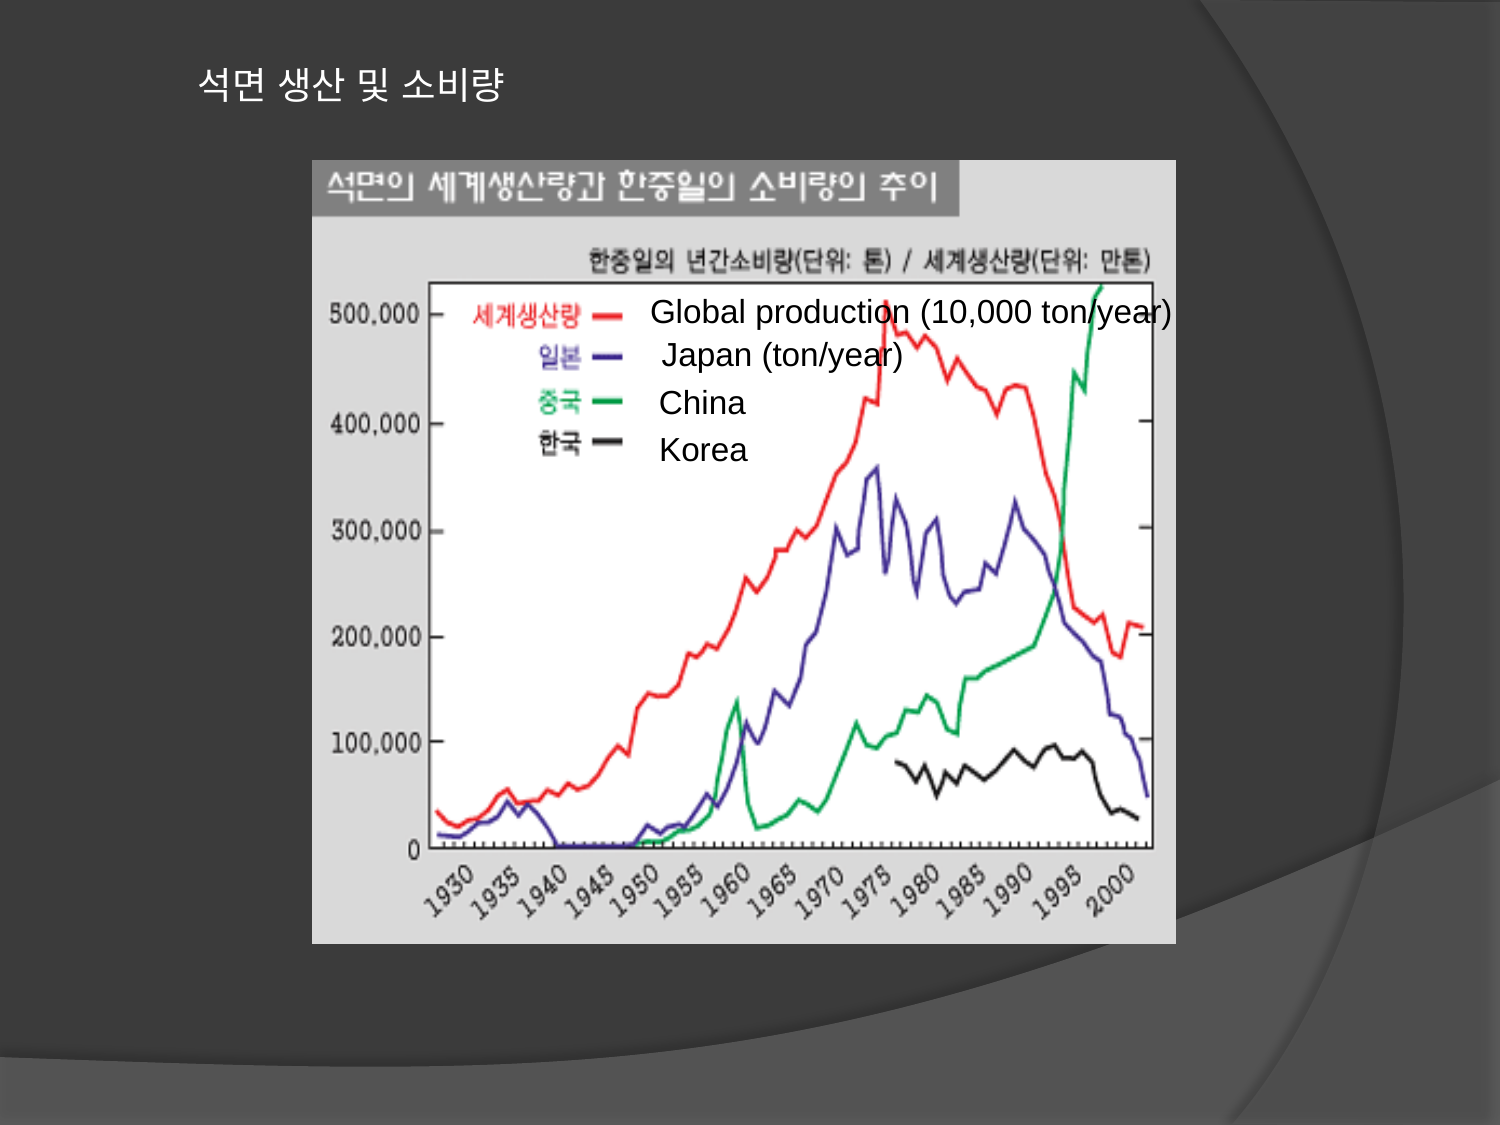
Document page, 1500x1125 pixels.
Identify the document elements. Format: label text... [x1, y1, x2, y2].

text_box 석면 생산 및 소비량 [182, 54, 1247, 115]
picture [312, 160, 1176, 944]
